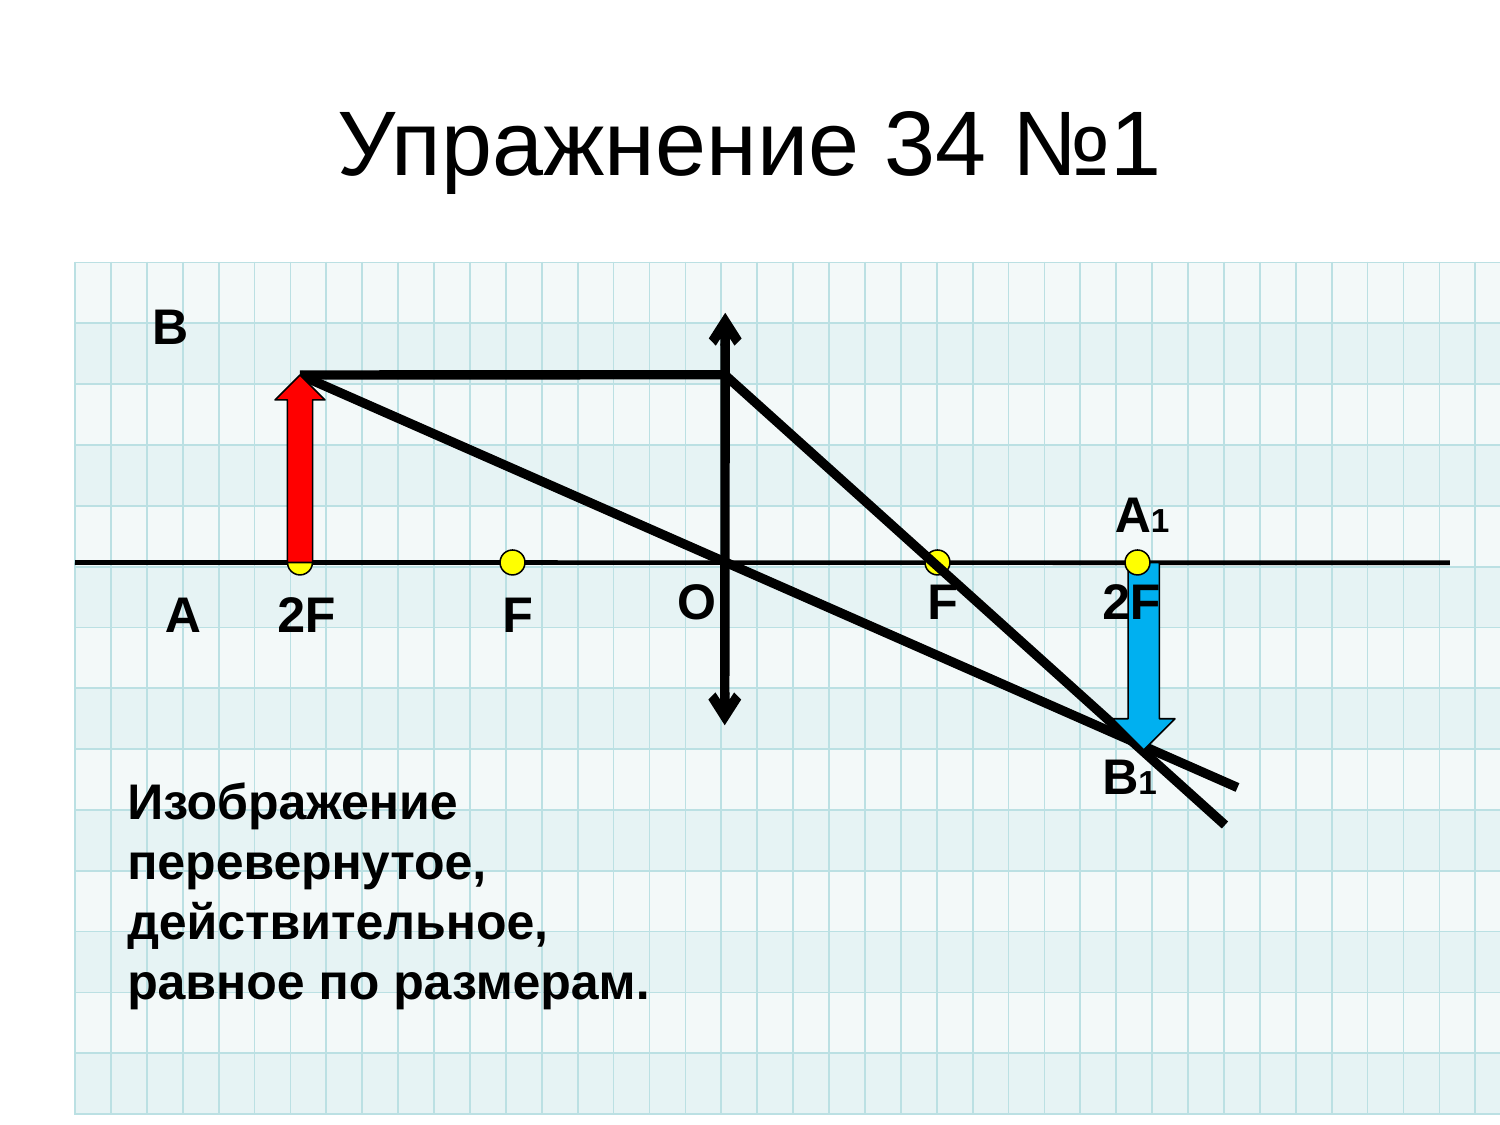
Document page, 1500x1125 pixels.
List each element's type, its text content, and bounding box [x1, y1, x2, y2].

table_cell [1261, 628, 1295, 687]
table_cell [1368, 750, 1403, 809]
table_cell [1153, 1054, 1187, 1113]
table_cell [1081, 932, 1115, 992]
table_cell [76, 324, 110, 383]
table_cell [1117, 1054, 1151, 1113]
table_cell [722, 1054, 756, 1113]
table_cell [184, 507, 218, 560]
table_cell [1404, 932, 1439, 992]
title Упражнение 34 №1 [74, 44, 1426, 233]
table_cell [1009, 993, 1044, 1052]
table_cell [148, 689, 182, 748]
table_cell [1261, 689, 1295, 748]
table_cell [1333, 811, 1367, 870]
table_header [1440, 263, 1474, 322]
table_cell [76, 689, 110, 748]
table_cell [938, 1054, 972, 1113]
table_header [866, 263, 900, 322]
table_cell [1225, 872, 1259, 931]
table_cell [1261, 932, 1295, 992]
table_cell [1261, 872, 1295, 931]
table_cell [1297, 811, 1331, 870]
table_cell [184, 750, 218, 762]
table_header [471, 263, 505, 322]
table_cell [866, 932, 900, 992]
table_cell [1261, 568, 1295, 627]
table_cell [1440, 932, 1474, 992]
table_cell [1045, 932, 1079, 992]
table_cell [866, 872, 900, 931]
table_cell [399, 1018, 433, 1052]
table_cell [902, 324, 936, 374]
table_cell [614, 324, 649, 370]
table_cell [1368, 568, 1403, 627]
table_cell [1404, 811, 1439, 870]
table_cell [255, 507, 287, 560]
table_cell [1238, 507, 1259, 560]
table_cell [722, 1018, 756, 1052]
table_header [1404, 263, 1439, 322]
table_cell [1081, 826, 1115, 870]
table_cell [1153, 324, 1187, 374]
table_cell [1189, 993, 1223, 1052]
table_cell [1404, 993, 1439, 1052]
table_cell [76, 446, 110, 505]
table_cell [1297, 1054, 1331, 1113]
table_header [579, 263, 613, 322]
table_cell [76, 993, 110, 1052]
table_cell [686, 1018, 720, 1052]
table_header [1153, 263, 1187, 322]
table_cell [1368, 872, 1403, 931]
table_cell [1261, 507, 1295, 560]
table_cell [1081, 993, 1115, 1052]
table_header [435, 263, 469, 322]
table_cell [1189, 324, 1223, 374]
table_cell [148, 385, 182, 444]
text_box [74, 162, 1451, 1018]
table_header [76, 263, 110, 322]
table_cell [758, 1018, 792, 1052]
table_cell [220, 628, 254, 687]
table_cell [1297, 689, 1331, 748]
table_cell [902, 993, 936, 1052]
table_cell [76, 628, 110, 687]
table_header [112, 263, 146, 322]
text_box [137, 287, 200, 363]
table_header [650, 263, 685, 322]
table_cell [220, 750, 254, 762]
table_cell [1440, 324, 1474, 383]
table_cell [471, 1018, 505, 1052]
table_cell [1225, 993, 1259, 1052]
table_header [543, 263, 577, 322]
table_header [1117, 263, 1151, 322]
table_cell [614, 1054, 649, 1113]
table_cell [686, 1054, 720, 1113]
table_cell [184, 324, 218, 383]
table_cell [1333, 872, 1367, 931]
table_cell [1261, 385, 1295, 444]
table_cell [435, 1018, 469, 1052]
table_header [291, 263, 325, 322]
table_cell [1333, 507, 1367, 560]
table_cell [1476, 324, 1500, 383]
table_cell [1081, 324, 1115, 374]
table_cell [1440, 872, 1474, 931]
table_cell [830, 826, 864, 870]
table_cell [76, 872, 110, 931]
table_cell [255, 628, 290, 687]
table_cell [1440, 507, 1474, 566]
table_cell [1440, 750, 1474, 809]
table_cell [1476, 750, 1500, 809]
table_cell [1225, 811, 1259, 870]
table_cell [327, 1054, 361, 1113]
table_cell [1225, 324, 1259, 383]
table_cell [1009, 324, 1044, 374]
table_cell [220, 1054, 254, 1113]
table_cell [1153, 932, 1187, 992]
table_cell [902, 826, 936, 870]
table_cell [974, 826, 1008, 870]
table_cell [1404, 1054, 1439, 1113]
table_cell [866, 993, 900, 1052]
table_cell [1368, 385, 1403, 444]
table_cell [1476, 1054, 1500, 1113]
table_header [1261, 263, 1295, 322]
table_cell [399, 1054, 433, 1113]
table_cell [327, 1018, 361, 1052]
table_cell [686, 324, 720, 370]
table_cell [1404, 628, 1439, 687]
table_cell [1261, 1054, 1295, 1113]
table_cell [1440, 993, 1474, 1052]
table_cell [1368, 446, 1403, 505]
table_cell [507, 1018, 541, 1052]
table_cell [76, 1054, 110, 1113]
table_header [686, 263, 720, 322]
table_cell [1333, 932, 1367, 992]
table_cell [514, 324, 541, 370]
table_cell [1117, 872, 1151, 931]
table_header [758, 263, 792, 322]
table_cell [974, 1054, 1008, 1113]
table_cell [1238, 628, 1259, 687]
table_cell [76, 811, 110, 870]
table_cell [1368, 993, 1403, 1052]
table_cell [1476, 385, 1500, 444]
table_header [399, 263, 433, 322]
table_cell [184, 1018, 218, 1052]
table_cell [112, 689, 146, 748]
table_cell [1238, 568, 1259, 627]
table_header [1368, 263, 1403, 322]
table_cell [1238, 446, 1259, 505]
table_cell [327, 324, 361, 370]
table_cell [112, 1018, 146, 1052]
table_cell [1368, 811, 1403, 870]
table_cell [650, 1054, 685, 1113]
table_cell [902, 872, 936, 931]
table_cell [148, 568, 182, 627]
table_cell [1297, 446, 1331, 505]
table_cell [1189, 1054, 1223, 1113]
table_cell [471, 1054, 505, 1113]
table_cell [1476, 628, 1500, 687]
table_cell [543, 1054, 577, 1113]
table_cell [1009, 932, 1044, 992]
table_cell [1117, 324, 1151, 374]
table_header [938, 263, 972, 322]
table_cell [1081, 1054, 1115, 1113]
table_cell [1297, 385, 1331, 444]
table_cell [830, 324, 864, 374]
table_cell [112, 628, 146, 687]
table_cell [1297, 872, 1331, 931]
table_header [255, 263, 290, 322]
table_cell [1009, 1054, 1044, 1113]
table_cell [650, 1018, 685, 1052]
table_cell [1440, 385, 1474, 444]
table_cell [938, 993, 972, 1052]
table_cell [112, 446, 146, 505]
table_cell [112, 750, 146, 762]
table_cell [255, 1018, 290, 1052]
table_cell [148, 446, 182, 505]
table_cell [579, 324, 613, 370]
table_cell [1153, 826, 1187, 870]
table_header [794, 263, 828, 322]
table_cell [974, 993, 1008, 1052]
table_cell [579, 1054, 613, 1113]
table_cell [1333, 1054, 1367, 1113]
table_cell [291, 689, 299, 748]
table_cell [1368, 628, 1403, 687]
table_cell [1404, 385, 1439, 444]
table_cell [1045, 826, 1079, 870]
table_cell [1476, 568, 1500, 627]
table_header [1045, 263, 1079, 322]
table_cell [1153, 872, 1187, 931]
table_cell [1117, 932, 1151, 992]
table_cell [148, 1054, 182, 1113]
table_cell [112, 507, 146, 560]
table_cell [1297, 568, 1331, 627]
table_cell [291, 1018, 325, 1052]
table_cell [1404, 446, 1439, 505]
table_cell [220, 446, 254, 505]
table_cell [507, 1054, 541, 1113]
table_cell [112, 385, 146, 444]
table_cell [579, 1018, 613, 1052]
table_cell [255, 689, 290, 748]
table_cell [76, 568, 110, 627]
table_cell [830, 872, 864, 931]
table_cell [758, 324, 792, 374]
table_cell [1476, 932, 1500, 992]
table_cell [255, 385, 289, 444]
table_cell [1333, 993, 1367, 1052]
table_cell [1368, 932, 1403, 992]
table_header [974, 263, 1008, 322]
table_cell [1297, 507, 1331, 560]
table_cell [363, 324, 397, 370]
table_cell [76, 507, 110, 560]
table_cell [76, 385, 110, 444]
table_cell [76, 750, 110, 809]
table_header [1333, 263, 1367, 322]
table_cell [938, 324, 972, 374]
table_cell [543, 324, 577, 370]
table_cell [1440, 811, 1474, 870]
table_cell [1297, 750, 1331, 809]
table_header [722, 263, 756, 322]
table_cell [148, 750, 182, 762]
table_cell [1297, 993, 1331, 1052]
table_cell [1404, 689, 1439, 748]
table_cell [974, 932, 1008, 992]
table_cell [255, 568, 290, 627]
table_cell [1081, 872, 1115, 931]
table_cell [291, 650, 299, 687]
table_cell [184, 385, 218, 444]
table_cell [1440, 1054, 1474, 1113]
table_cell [866, 324, 900, 374]
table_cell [1368, 689, 1403, 748]
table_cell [148, 1018, 182, 1052]
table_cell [255, 750, 290, 762]
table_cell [112, 324, 146, 383]
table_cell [1045, 1054, 1079, 1113]
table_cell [830, 1054, 864, 1113]
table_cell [866, 826, 900, 870]
table_header [1189, 263, 1223, 322]
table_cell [184, 446, 218, 505]
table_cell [363, 1018, 397, 1052]
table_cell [1225, 1054, 1259, 1113]
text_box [149, 574, 213, 650]
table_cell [866, 1054, 900, 1113]
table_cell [974, 324, 1008, 374]
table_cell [1009, 872, 1044, 931]
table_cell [255, 324, 290, 383]
table_header [363, 263, 397, 322]
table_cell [938, 826, 972, 870]
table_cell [1333, 689, 1367, 748]
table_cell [794, 324, 828, 374]
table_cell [435, 324, 469, 370]
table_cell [1333, 446, 1367, 505]
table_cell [1333, 568, 1367, 627]
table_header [1476, 263, 1500, 322]
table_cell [1333, 750, 1367, 809]
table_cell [1476, 507, 1500, 566]
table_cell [255, 1054, 290, 1113]
table_header [1081, 263, 1115, 322]
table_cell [1476, 689, 1500, 748]
table_header [184, 263, 218, 322]
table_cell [614, 1018, 649, 1052]
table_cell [1404, 872, 1439, 931]
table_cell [220, 507, 254, 560]
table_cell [1189, 932, 1223, 992]
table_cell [1189, 872, 1223, 931]
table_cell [1333, 324, 1367, 383]
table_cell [1117, 826, 1151, 870]
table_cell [1368, 507, 1403, 560]
table_header [902, 263, 936, 322]
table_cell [1226, 750, 1259, 809]
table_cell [291, 324, 325, 383]
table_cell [794, 993, 828, 1052]
table_header [830, 263, 864, 322]
table_header [148, 263, 182, 287]
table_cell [1009, 826, 1044, 870]
table_header [517, 263, 541, 322]
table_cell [1297, 932, 1331, 992]
table_header [220, 263, 254, 322]
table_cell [1261, 750, 1295, 809]
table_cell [830, 993, 864, 1052]
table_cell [112, 568, 146, 627]
table_header [1225, 263, 1259, 322]
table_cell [1045, 324, 1079, 374]
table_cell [938, 872, 972, 931]
table_header [327, 263, 361, 322]
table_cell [1440, 628, 1474, 687]
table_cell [220, 324, 254, 383]
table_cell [112, 1054, 146, 1113]
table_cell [220, 1018, 254, 1052]
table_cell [1238, 385, 1259, 444]
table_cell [1404, 507, 1439, 560]
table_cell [1045, 993, 1079, 1052]
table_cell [1440, 689, 1474, 748]
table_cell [291, 1054, 325, 1113]
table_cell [507, 324, 512, 370]
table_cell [1297, 324, 1331, 383]
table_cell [974, 872, 1008, 931]
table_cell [1368, 1054, 1403, 1113]
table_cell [1297, 628, 1331, 687]
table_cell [148, 363, 182, 383]
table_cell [291, 750, 299, 762]
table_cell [938, 932, 972, 992]
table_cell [1117, 993, 1151, 1052]
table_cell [1440, 446, 1474, 505]
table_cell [1333, 628, 1367, 687]
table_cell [902, 932, 936, 992]
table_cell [1225, 932, 1259, 992]
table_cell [1476, 811, 1500, 870]
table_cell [435, 1054, 469, 1113]
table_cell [1333, 385, 1367, 444]
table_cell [363, 1054, 397, 1113]
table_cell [148, 628, 182, 687]
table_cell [148, 507, 182, 560]
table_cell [471, 324, 505, 370]
table_header [614, 263, 649, 322]
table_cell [255, 446, 287, 505]
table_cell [184, 628, 218, 687]
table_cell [1404, 750, 1439, 809]
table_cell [76, 932, 110, 992]
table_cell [1440, 568, 1474, 627]
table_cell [1404, 324, 1439, 383]
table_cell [1404, 568, 1439, 627]
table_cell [902, 1054, 936, 1113]
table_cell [1238, 689, 1259, 748]
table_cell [830, 932, 864, 992]
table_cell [543, 1018, 577, 1052]
table_header [1009, 263, 1044, 322]
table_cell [184, 1054, 218, 1113]
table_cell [1045, 872, 1079, 931]
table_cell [1261, 446, 1295, 505]
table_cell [1476, 872, 1500, 931]
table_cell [184, 689, 218, 748]
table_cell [1476, 446, 1500, 505]
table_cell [1189, 826, 1223, 870]
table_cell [1261, 811, 1295, 870]
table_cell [1368, 324, 1403, 383]
table_header [1297, 263, 1331, 322]
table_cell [1153, 993, 1187, 1052]
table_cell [794, 1054, 828, 1113]
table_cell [758, 1054, 792, 1113]
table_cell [399, 324, 433, 370]
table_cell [650, 324, 685, 370]
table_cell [730, 324, 756, 374]
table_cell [220, 568, 254, 627]
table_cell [1476, 993, 1500, 1052]
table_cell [1261, 324, 1295, 383]
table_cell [184, 568, 218, 627]
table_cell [220, 689, 254, 748]
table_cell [220, 385, 254, 444]
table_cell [1261, 993, 1295, 1052]
